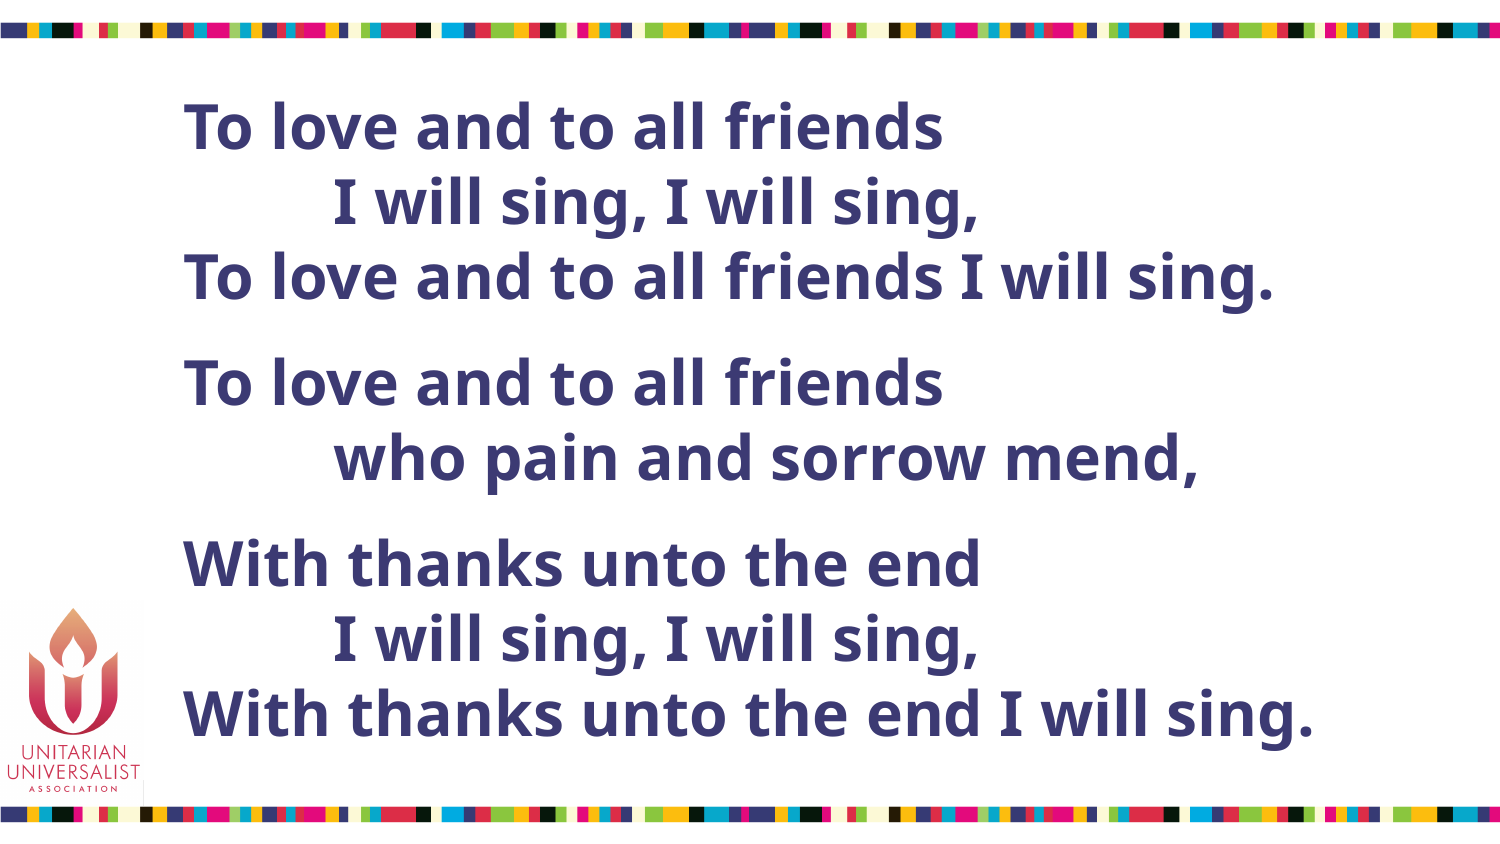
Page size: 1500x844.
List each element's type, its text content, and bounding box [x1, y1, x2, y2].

picture [0, 22, 1500, 40]
picture [0, 600, 1500, 824]
text_box To love and to all friends I will sing, I will sing, To love and to all friends I will sing. To love and to all friends who pain and sorrow mend, With thanks unto the end I will sing, I will sing, With thanks unto the end I will sing. [168, 72, 1421, 765]
